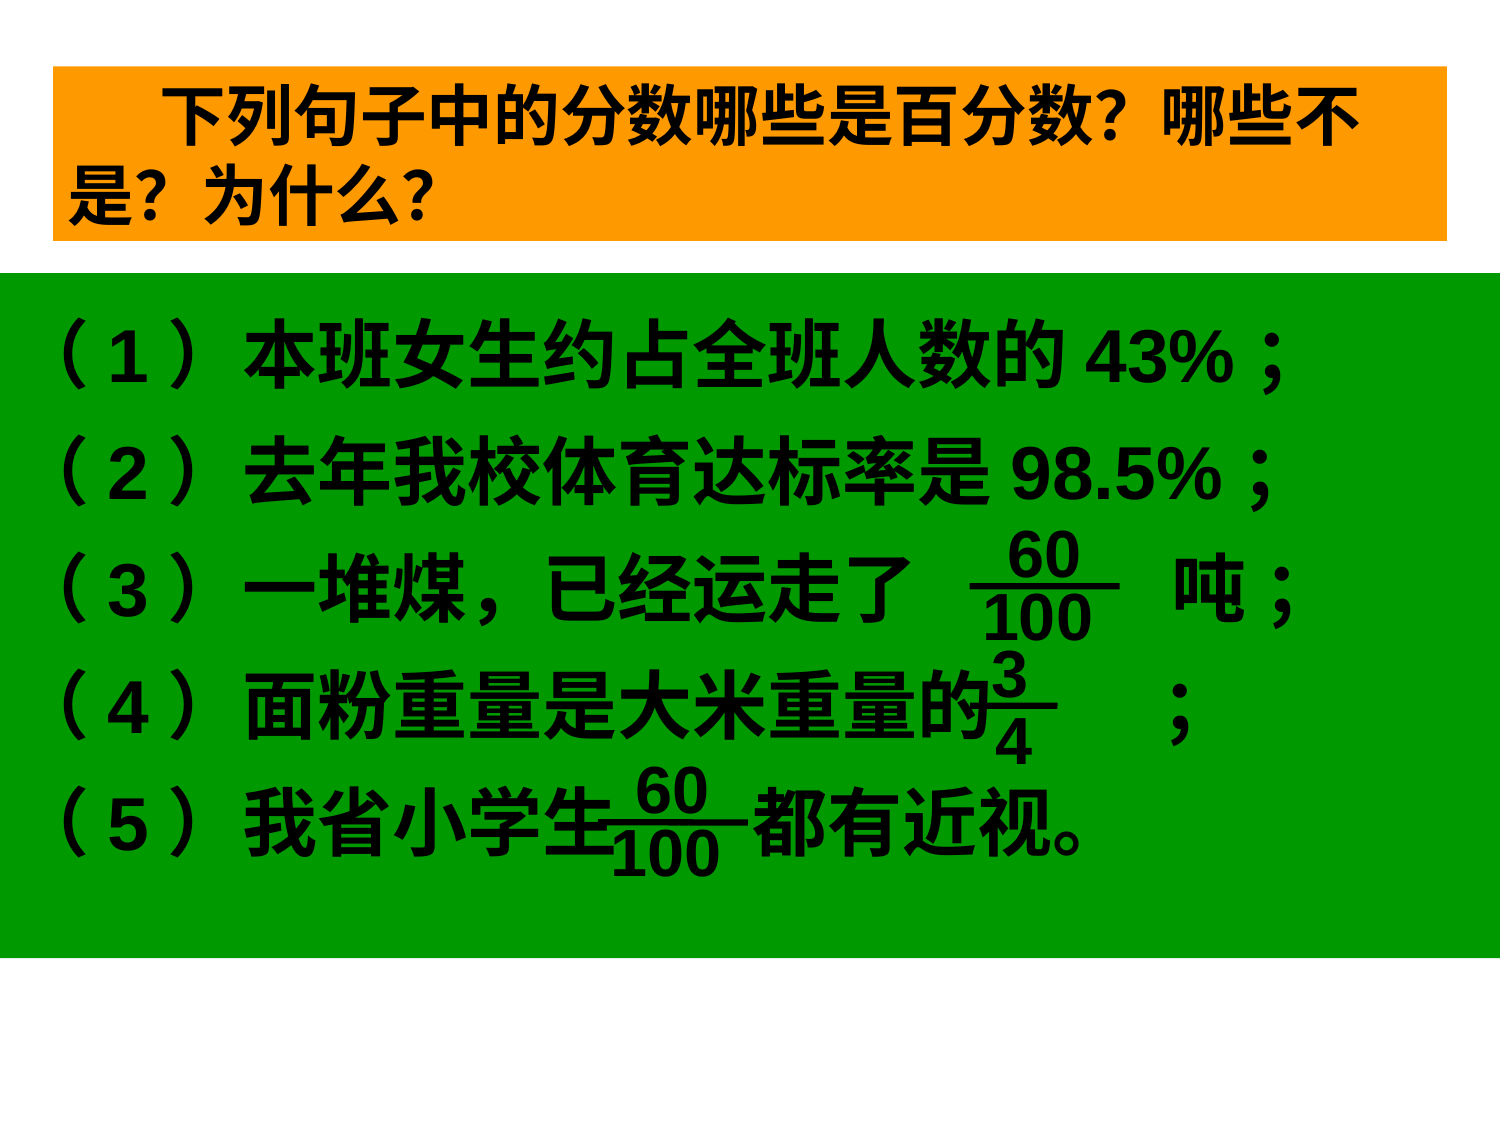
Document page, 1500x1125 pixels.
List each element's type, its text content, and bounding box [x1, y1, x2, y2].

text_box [0, 272, 1500, 959]
text_box 下列句子中的分数哪些是百分数？哪些不是？为什么？ [53, 66, 1447, 241]
